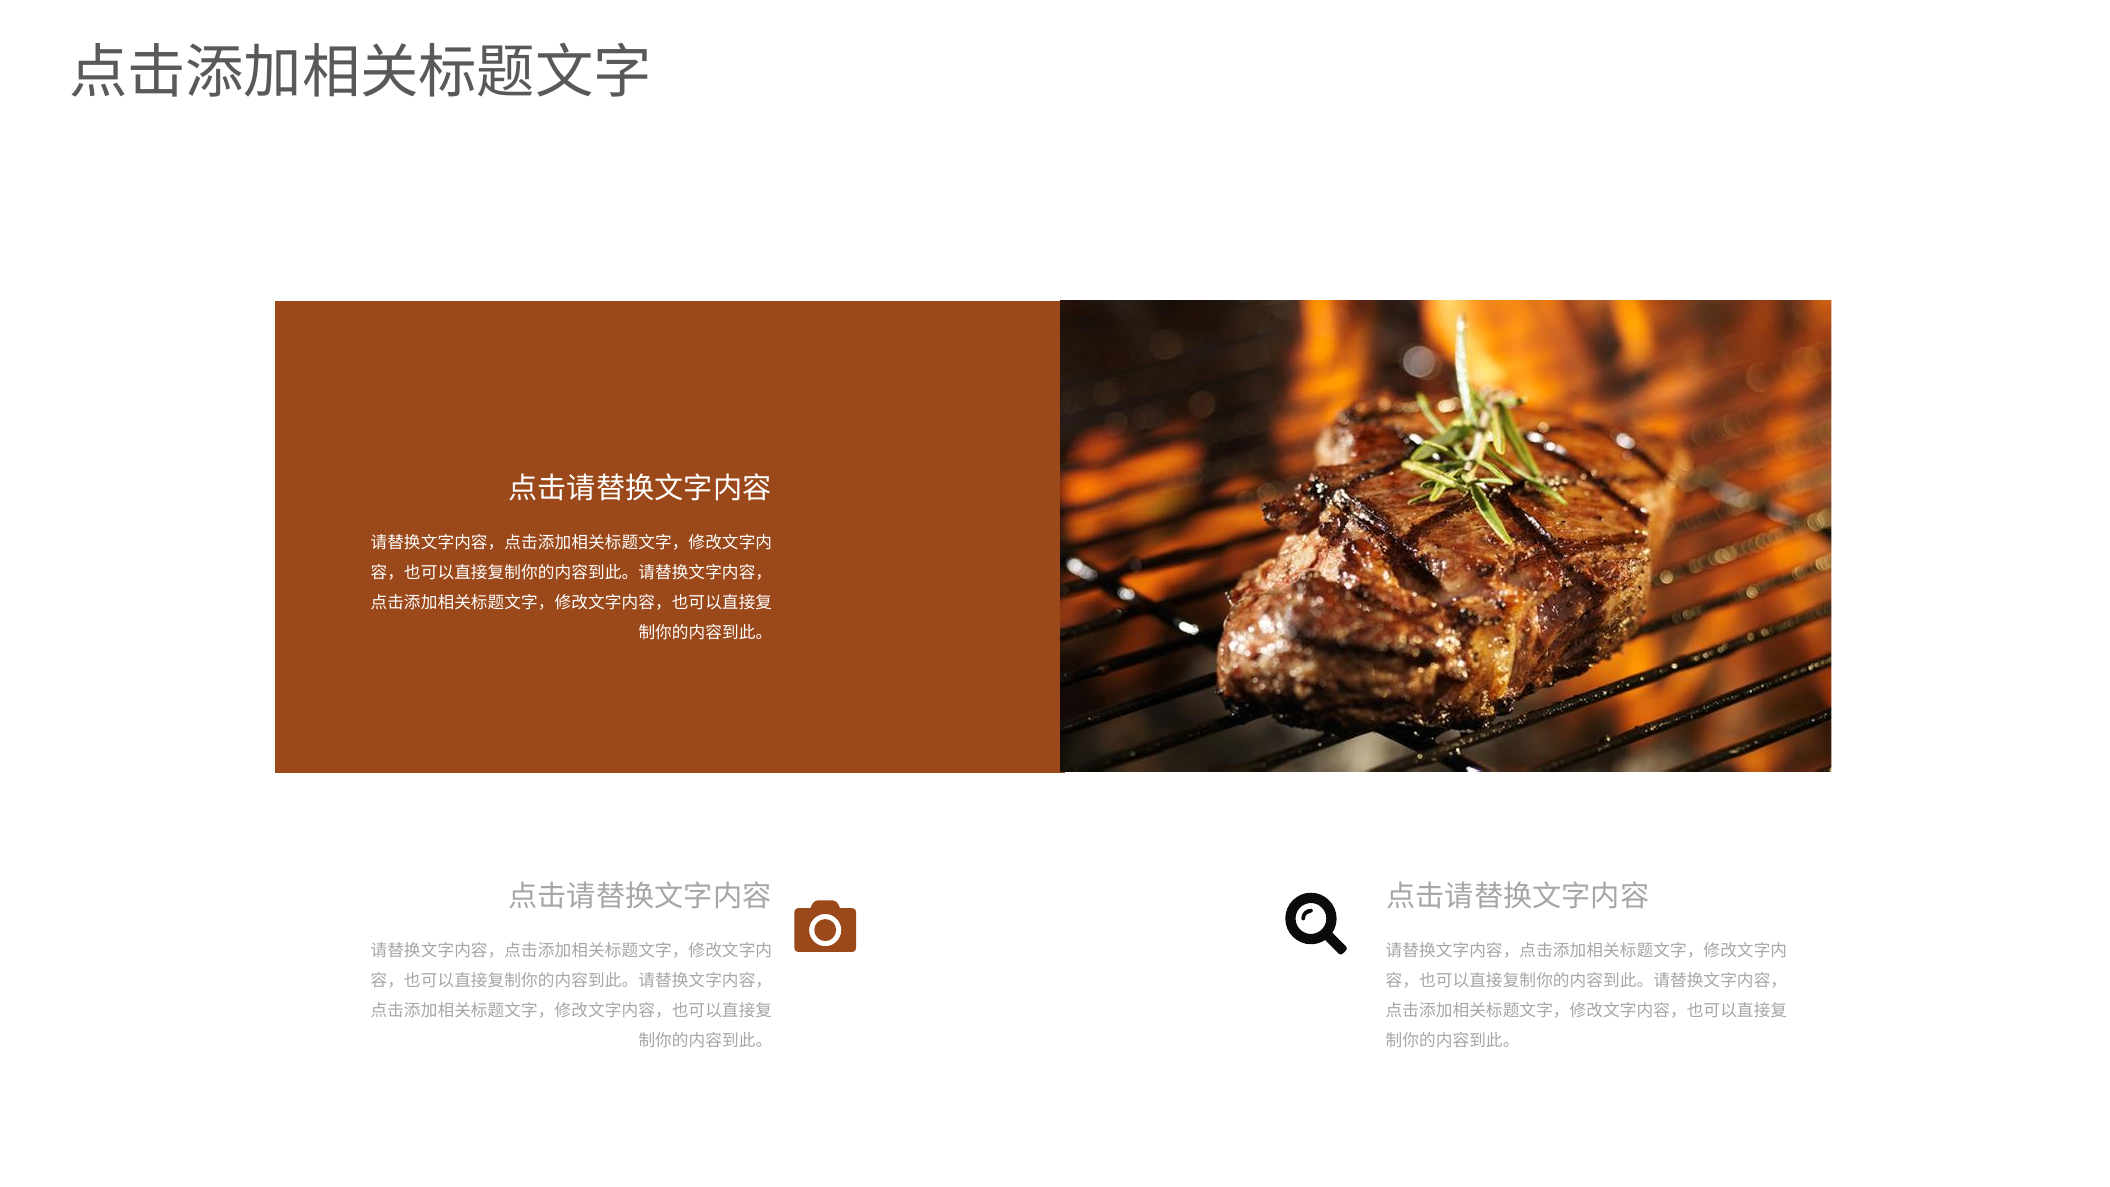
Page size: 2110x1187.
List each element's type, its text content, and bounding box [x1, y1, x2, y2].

text_box [1060, 300, 1832, 772]
text_box 点击请替换文字内容 [1370, 869, 1667, 921]
text_box 请替换文字内容，点击添加相关标题文字，修改文字内容，也可以直接复制你的内容到此。请替换文字内容，点击添加相关标题文字，修改文字内容，也可以直接复制你的内容到此。 [344, 921, 789, 1058]
text_box 点击请替换文字内容 [491, 461, 788, 513]
text_box [1285, 892, 1347, 955]
text_box [274, 300, 1065, 773]
text_box 请替换文字内容，点击添加相关标题文字，修改文字内容，也可以直接复制你的内容到此。请替换文字内容，点击添加相关标题文字，修改文字内容，也可以直接复制你的内容到此。 [1369, 921, 1814, 1058]
text_box 点击请替换文字内容 [491, 869, 788, 921]
text_box [794, 900, 857, 952]
text_box 点击添加相关标题文字 [54, 26, 667, 112]
text_box 请替换文字内容，点击添加相关标题文字，修改文字内容，也可以直接复制你的内容到此。请替换文字内容，点击添加相关标题文字，修改文字内容，也可以直接复制你的内容到此。 [344, 514, 789, 651]
